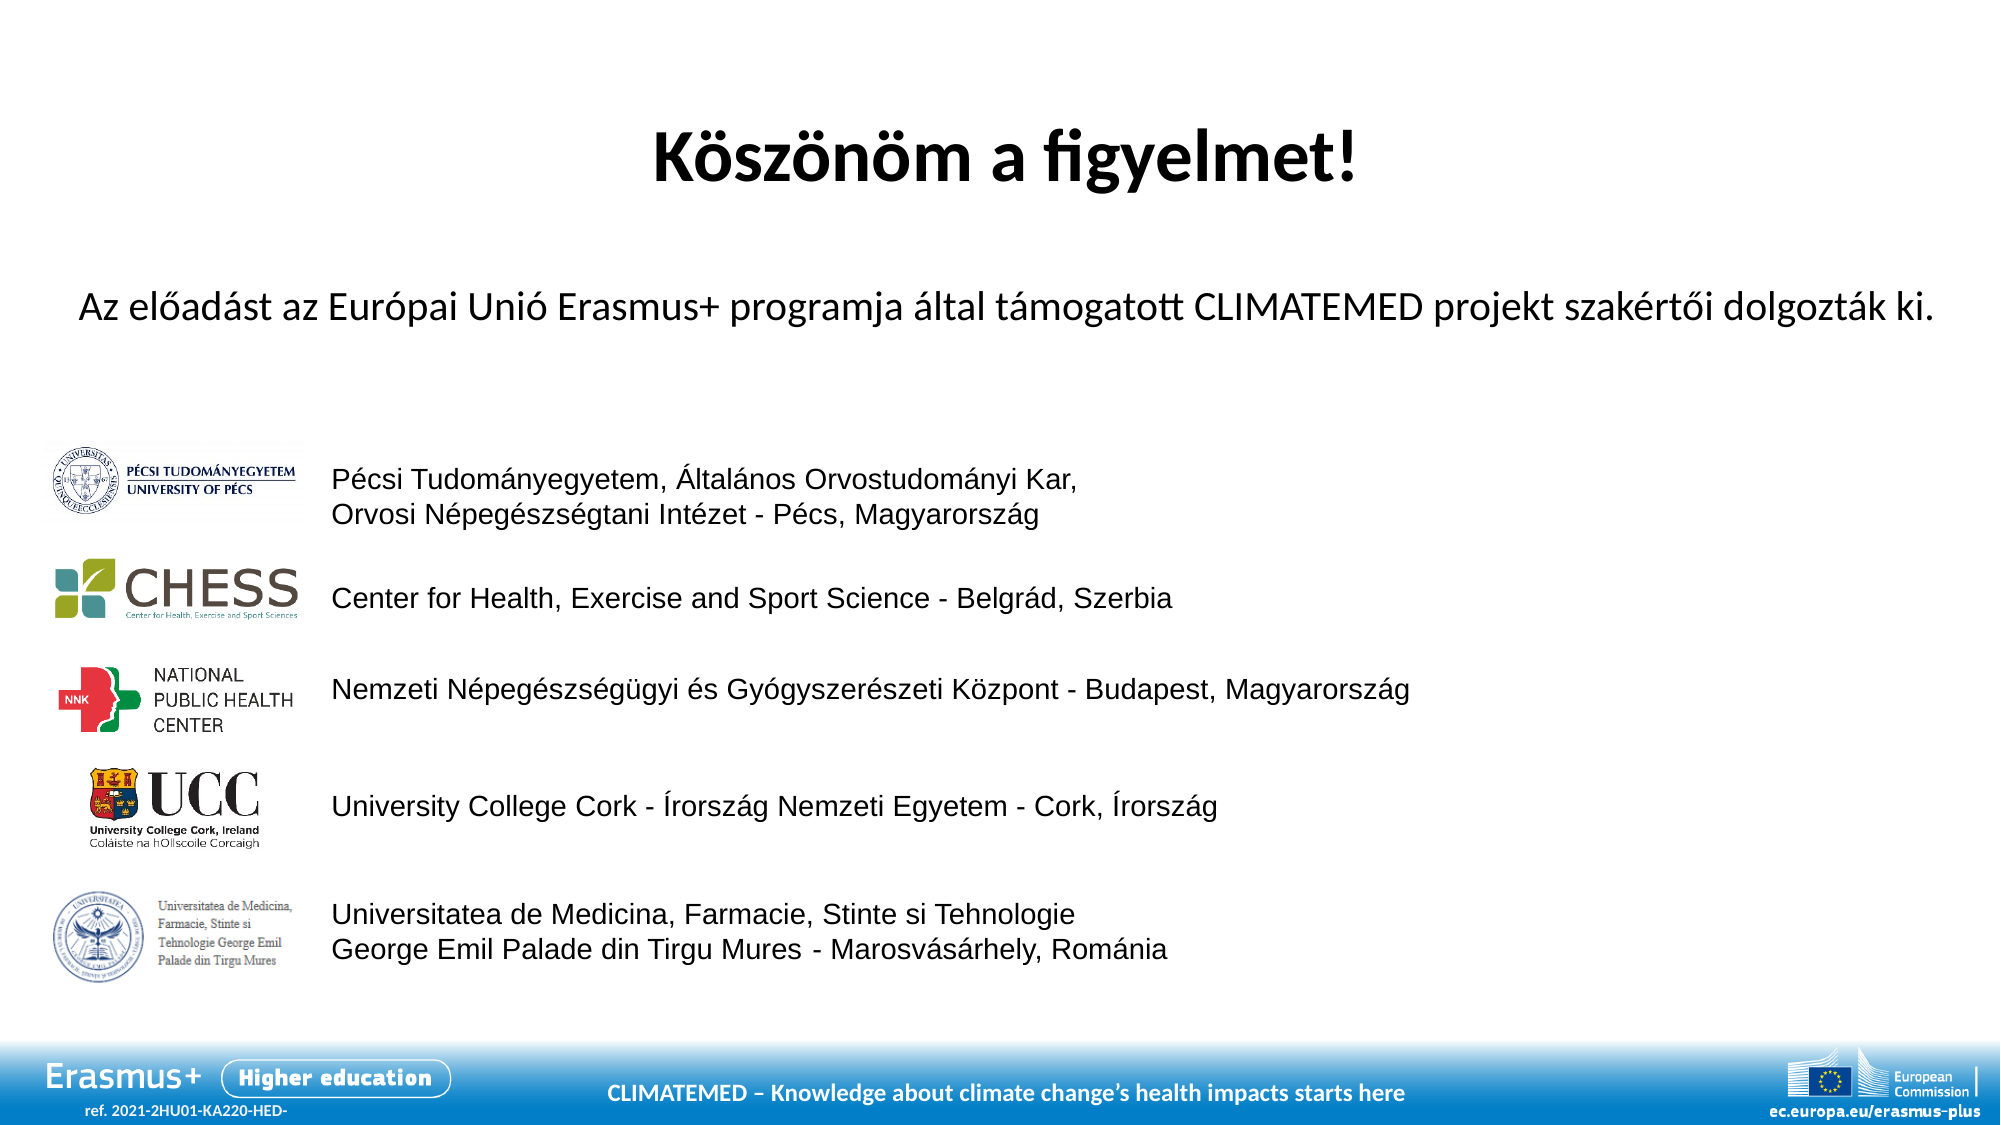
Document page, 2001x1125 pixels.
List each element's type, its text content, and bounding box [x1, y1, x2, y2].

text_box Universitatea de Medicina, Farmacie, Stinte si Tehnologie George Emil Palade din Tirgu Mures - Marosvásárhely, Románia [315, 883, 1394, 977]
picture [42, 437, 306, 523]
picture [42, 655, 308, 745]
picture [42, 762, 306, 854]
text_box University College Cork - Írország Nemzeti Egyetem - Cork, Írország [315, 776, 1544, 834]
picture [48, 882, 300, 994]
picture [42, 541, 308, 637]
text_box Center for Health, Exercise and Sport Science - Belgrád, Szerbia [314, 567, 1348, 625]
text_box Pécsi Tudományegyetem, Általános Orvostudományi Kar, Orvosi Népegészségtani Intézet - Pécs, Magyarország [314, 467, 1793, 524]
text_box Nemzeti Népegészségügyi és Gyógyszerészeti Központ - Budapest, Magyarország [314, 659, 1589, 717]
picture [0, 899, 2000, 1125]
text_box [42, 871, 307, 982]
list Köszönöm a figyelmet! Az előadást az Európai Unió Erasmus+ programja által támogatott CLIMATEMED projekt szakértői dolgozták ki. [31, 109, 1984, 1039]
